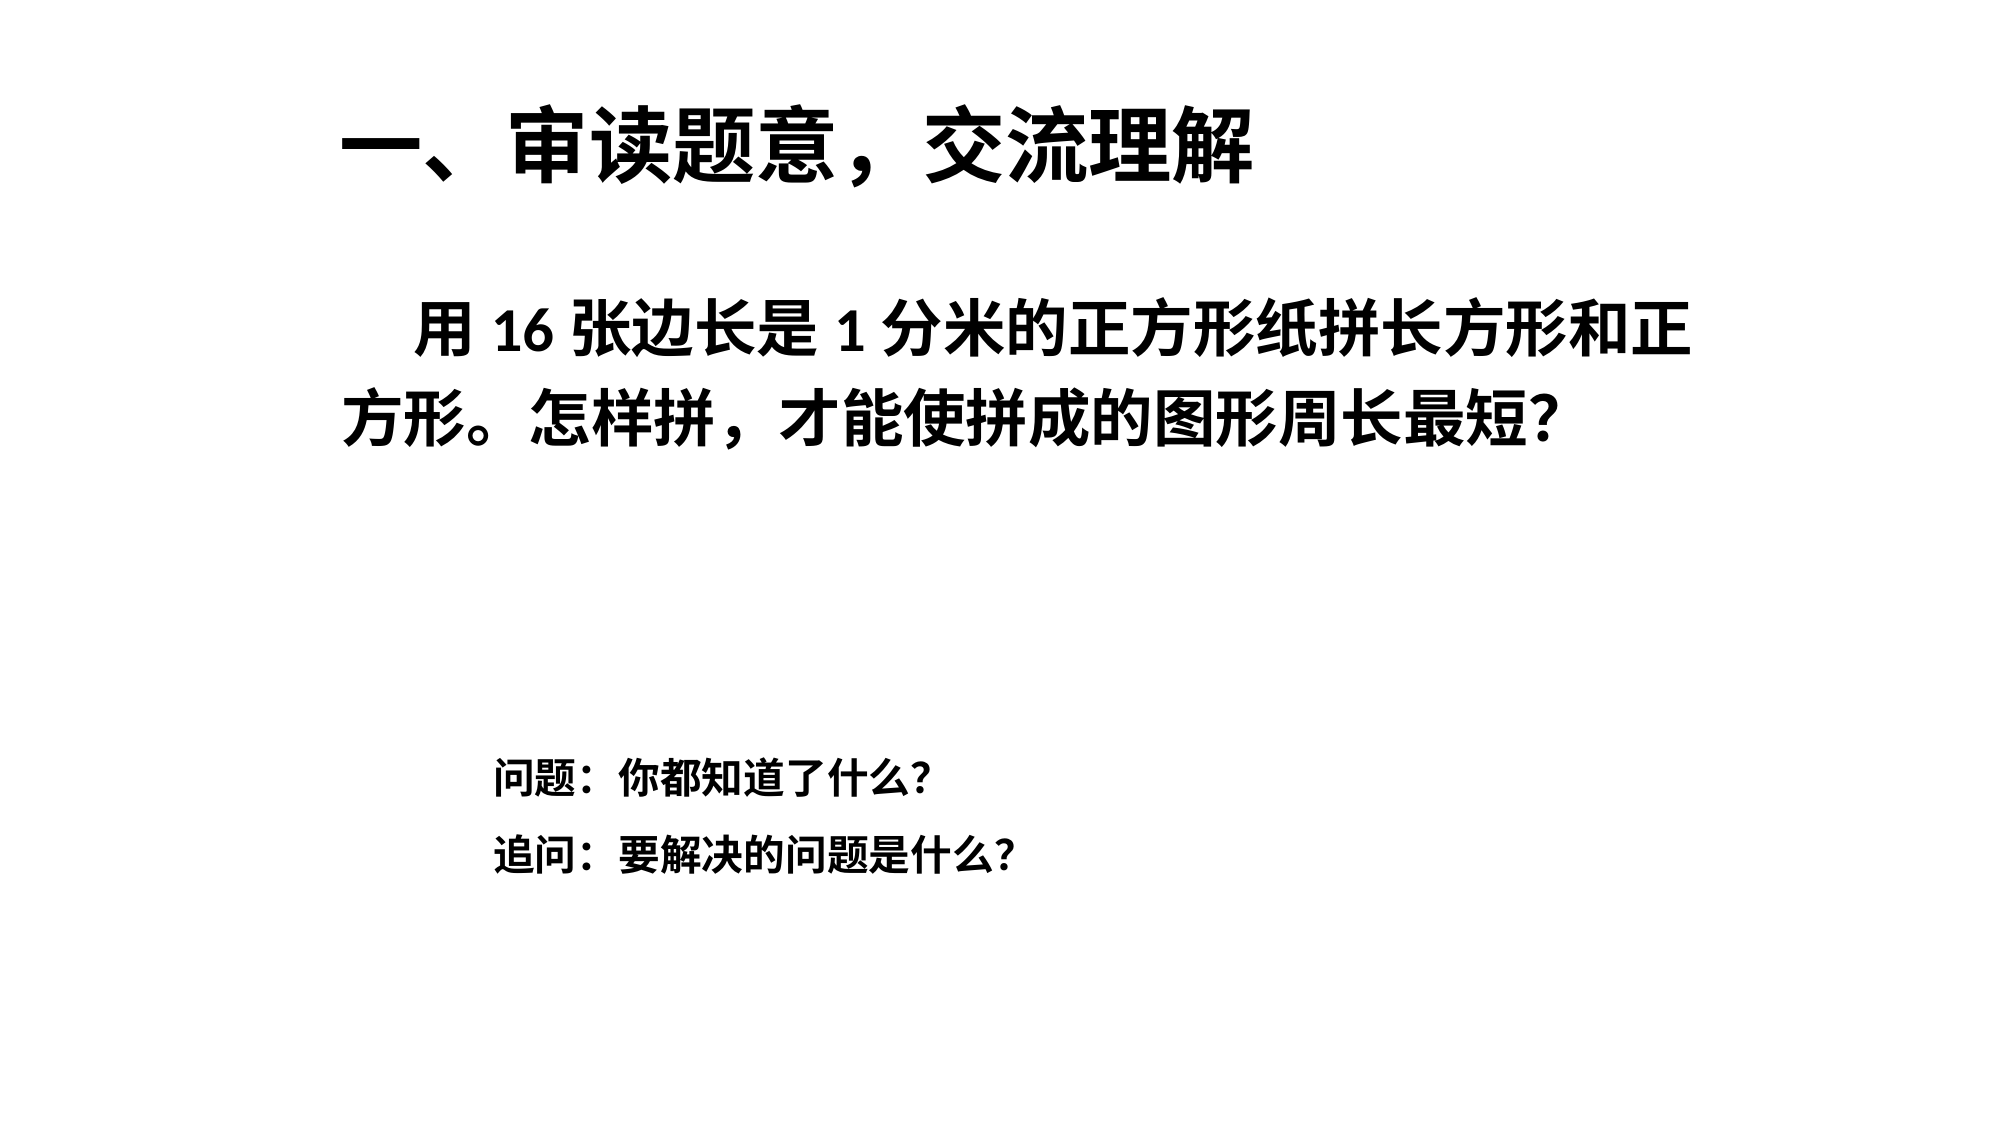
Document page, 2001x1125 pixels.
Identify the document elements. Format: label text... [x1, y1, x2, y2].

text_box 一、审读题意，交流理解 [324, 73, 1481, 213]
text_box 追问：要解决的问题是什么？ [355, 811, 1657, 887]
text_box 问题：你都知道了什么？ [355, 734, 1657, 810]
text_box 用16张边长是1分米的正方形纸拼长方形和正方形。怎样拼，才能使拼成的图形周长最短？ [326, 267, 1709, 462]
